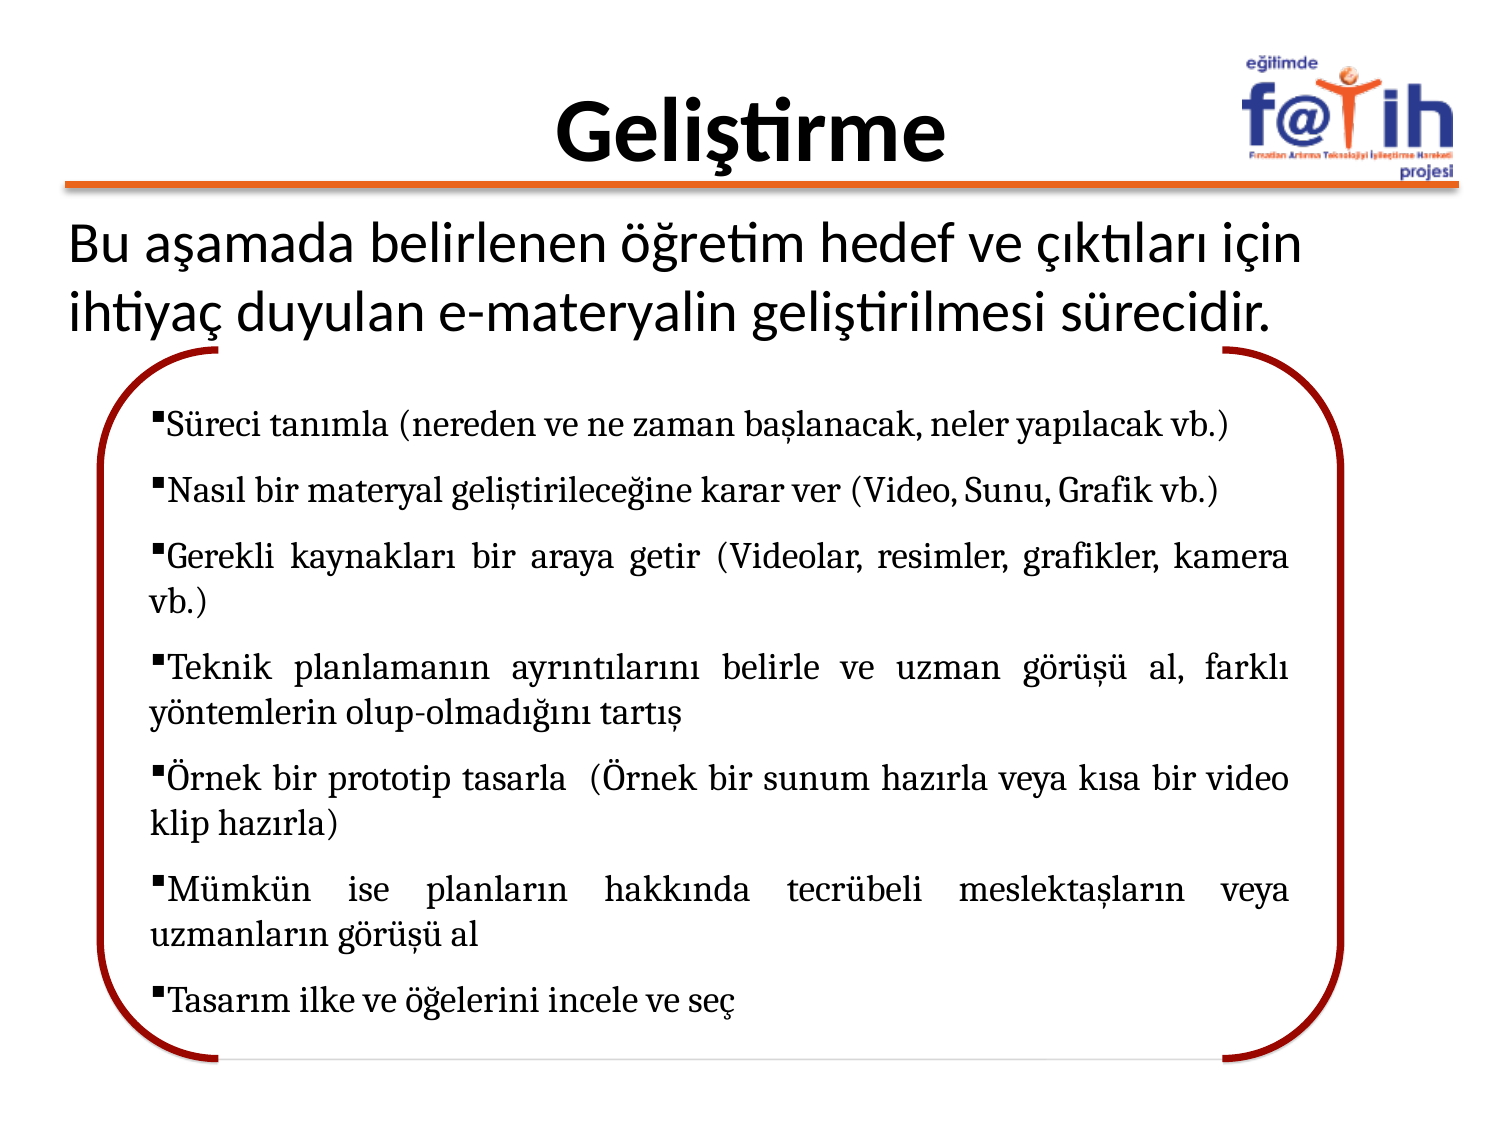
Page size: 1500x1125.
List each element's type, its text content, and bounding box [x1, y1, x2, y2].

picture [1427, 54, 1453, 182]
list Bu aşamada belirlenen öğretim hedef ve çıktıları için ihtiyaç duyulan e-materyalin geliştirilmesi sürecidir. [54, 196, 1427, 355]
text_box Süreci tanımla (nereden ve ne zaman başlanacak, neler yapılacak vb.) Nasıl bir materyal geliştirileceğine karar ver (Video, Sunu, Grafik vb.) Gerekli kaynakları bir araya getir (Videolar, resimler, grafikler, kamera vb.) Teknik planlamanın ayrıntılarını belirle ve uzman görüşü al, farklı yöntemlerin olup-olmadığını tartış Örnek bir prototip tasarla (Örnek bir sunum hazırla veya kısa bir video klip hazırla) Mümkün ise planların hakkında tecrübeli meslektaşların veya uzmanların görüşü al Tasarım ilke ve öğelerini incele ve seç [100, 349, 1341, 1059]
title Geliştirme [76, 30, 1427, 196]
